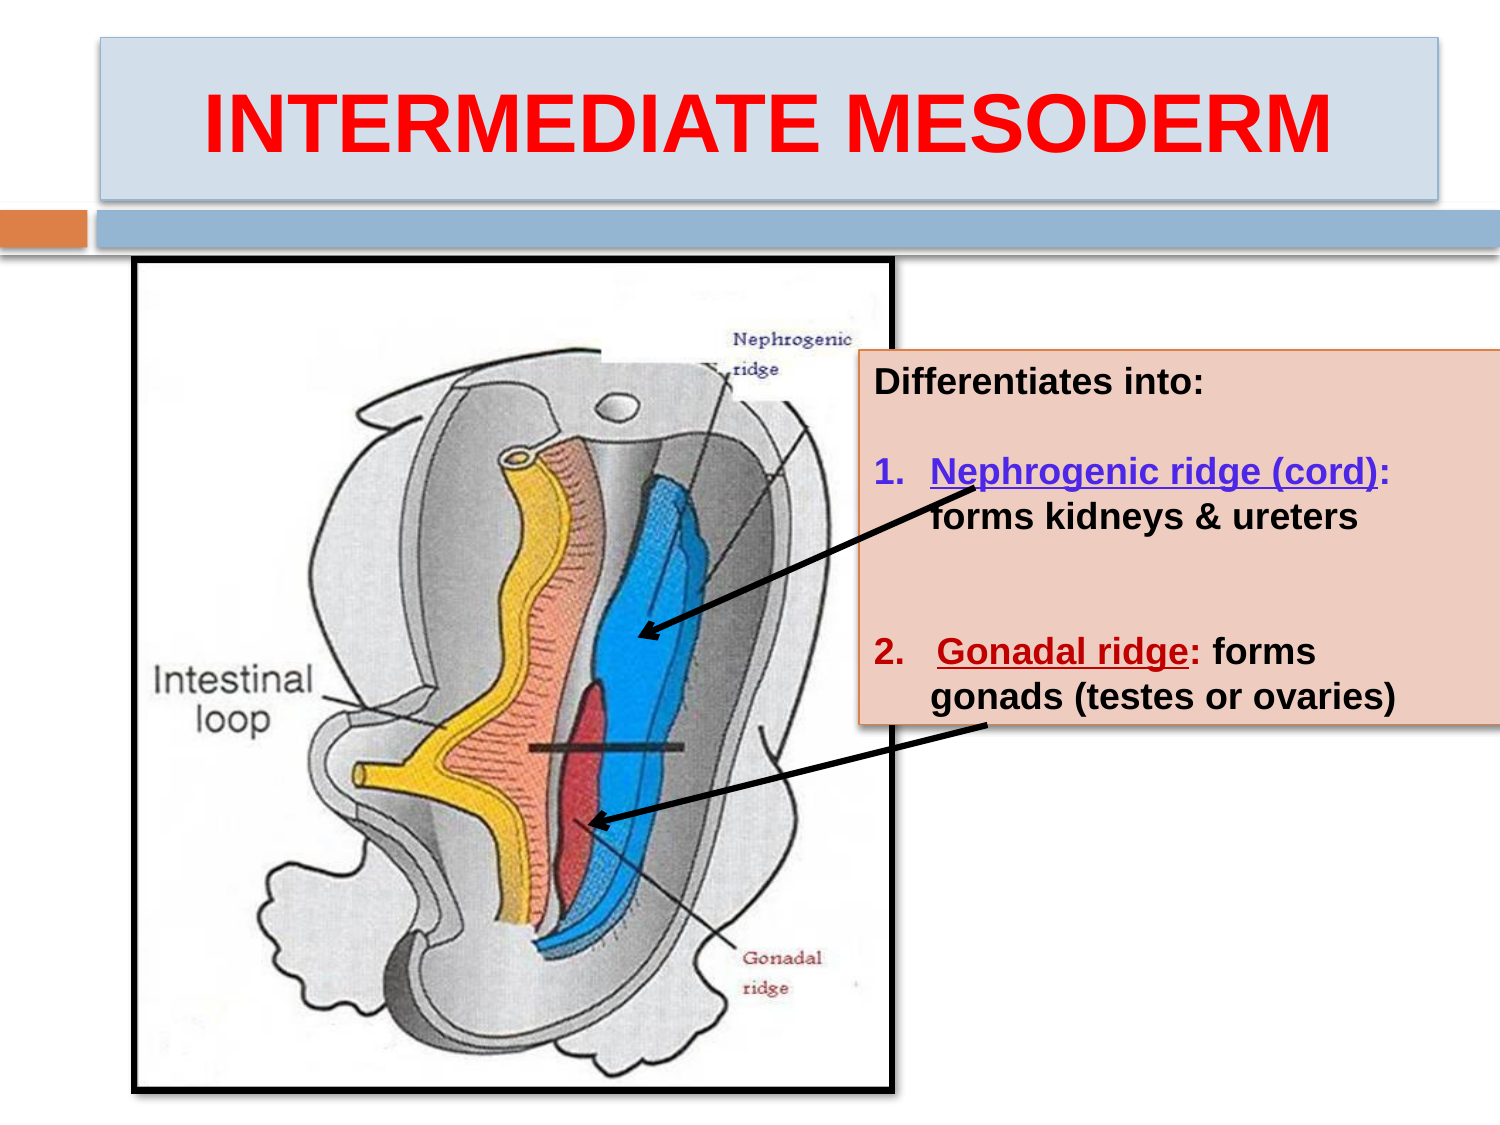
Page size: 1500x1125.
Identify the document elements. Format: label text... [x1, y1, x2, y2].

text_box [587, 724, 988, 826]
text_box Differentiates into: Nephrogenic ridge (cord): forms kidneys & ureters 2. Gonadal ridge: forms gonads (testes or ovaries) [894, 349, 1500, 725]
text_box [637, 487, 976, 638]
title INTERMEDIATE MESODERM [100, 37, 1439, 201]
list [137, 262, 890, 1088]
